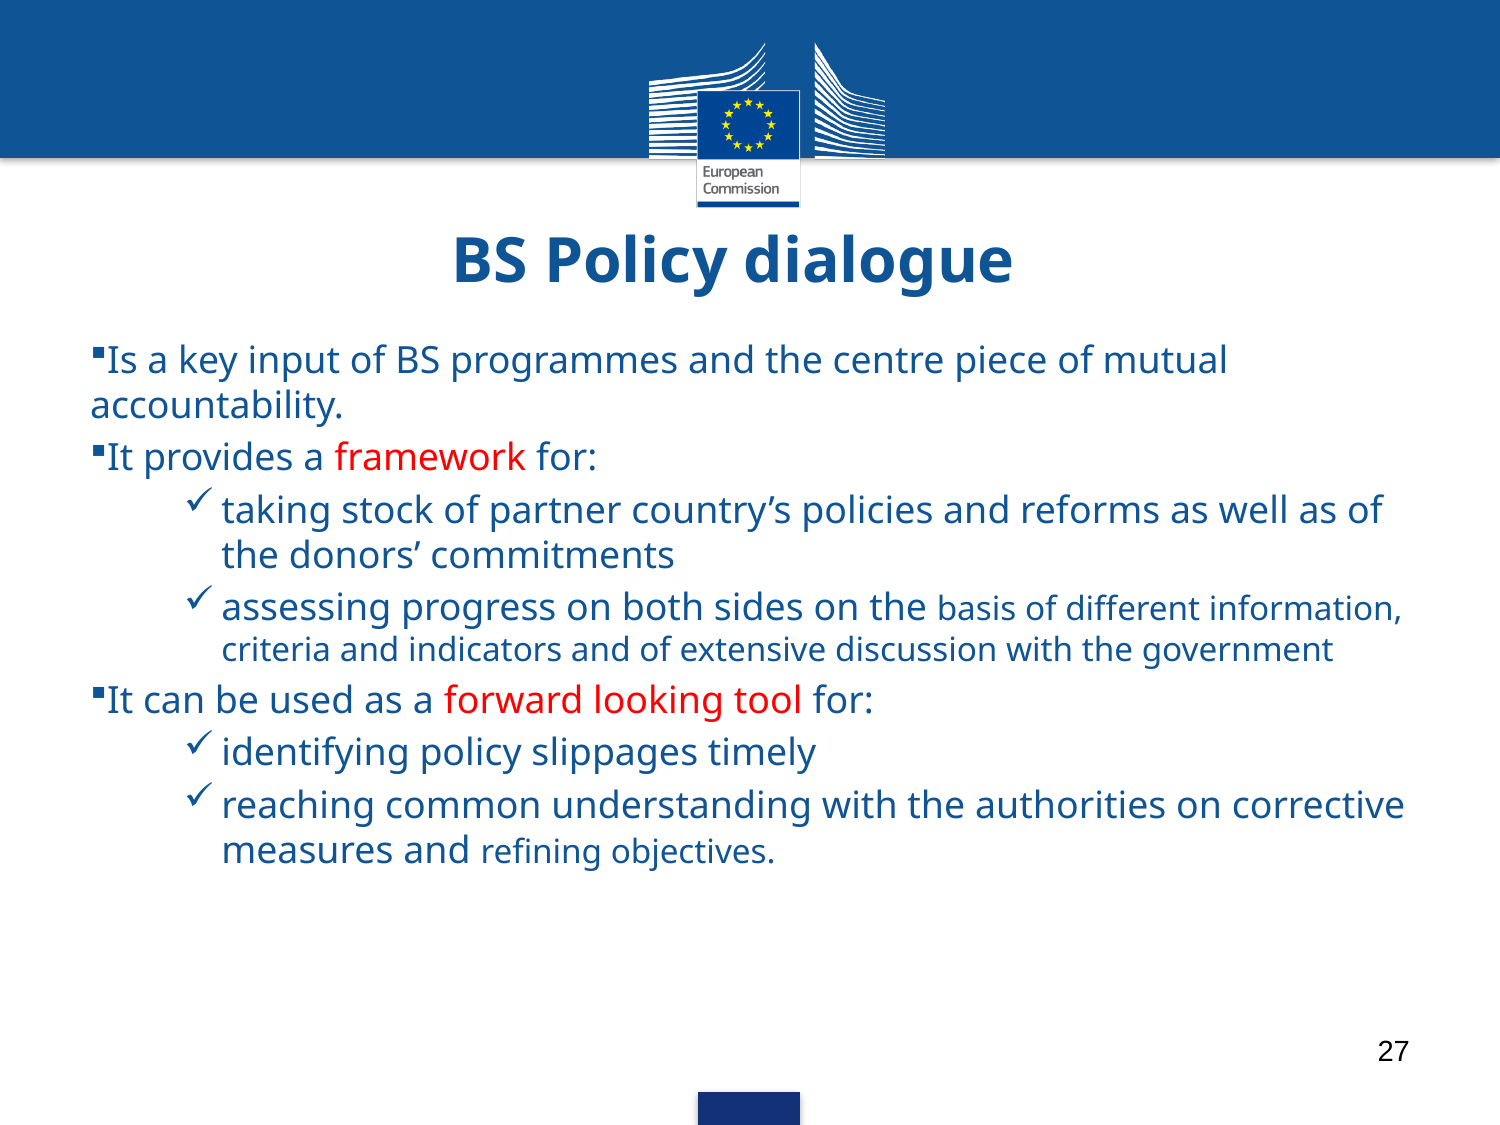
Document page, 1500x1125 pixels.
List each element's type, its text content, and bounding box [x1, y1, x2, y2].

title BS Policy dialogue [58, 210, 1409, 305]
slide_number 27 [1074, 1024, 1425, 1103]
picture [649, 42, 885, 208]
list Is a key input of BS programmes and the centre piece of mutual accountability. It provides a framework for: taking stock of partner country’s policies and reforms as well as of the donors’ commitments assessing progress on both sides on the basis of different information, criteria and indicators and of extensive discussion with the government It can be used as a forward looking tool for: identifying policy slippages timely reaching common understanding with the authorities on corrective measures and refining objectives. [75, 328, 1425, 1020]
